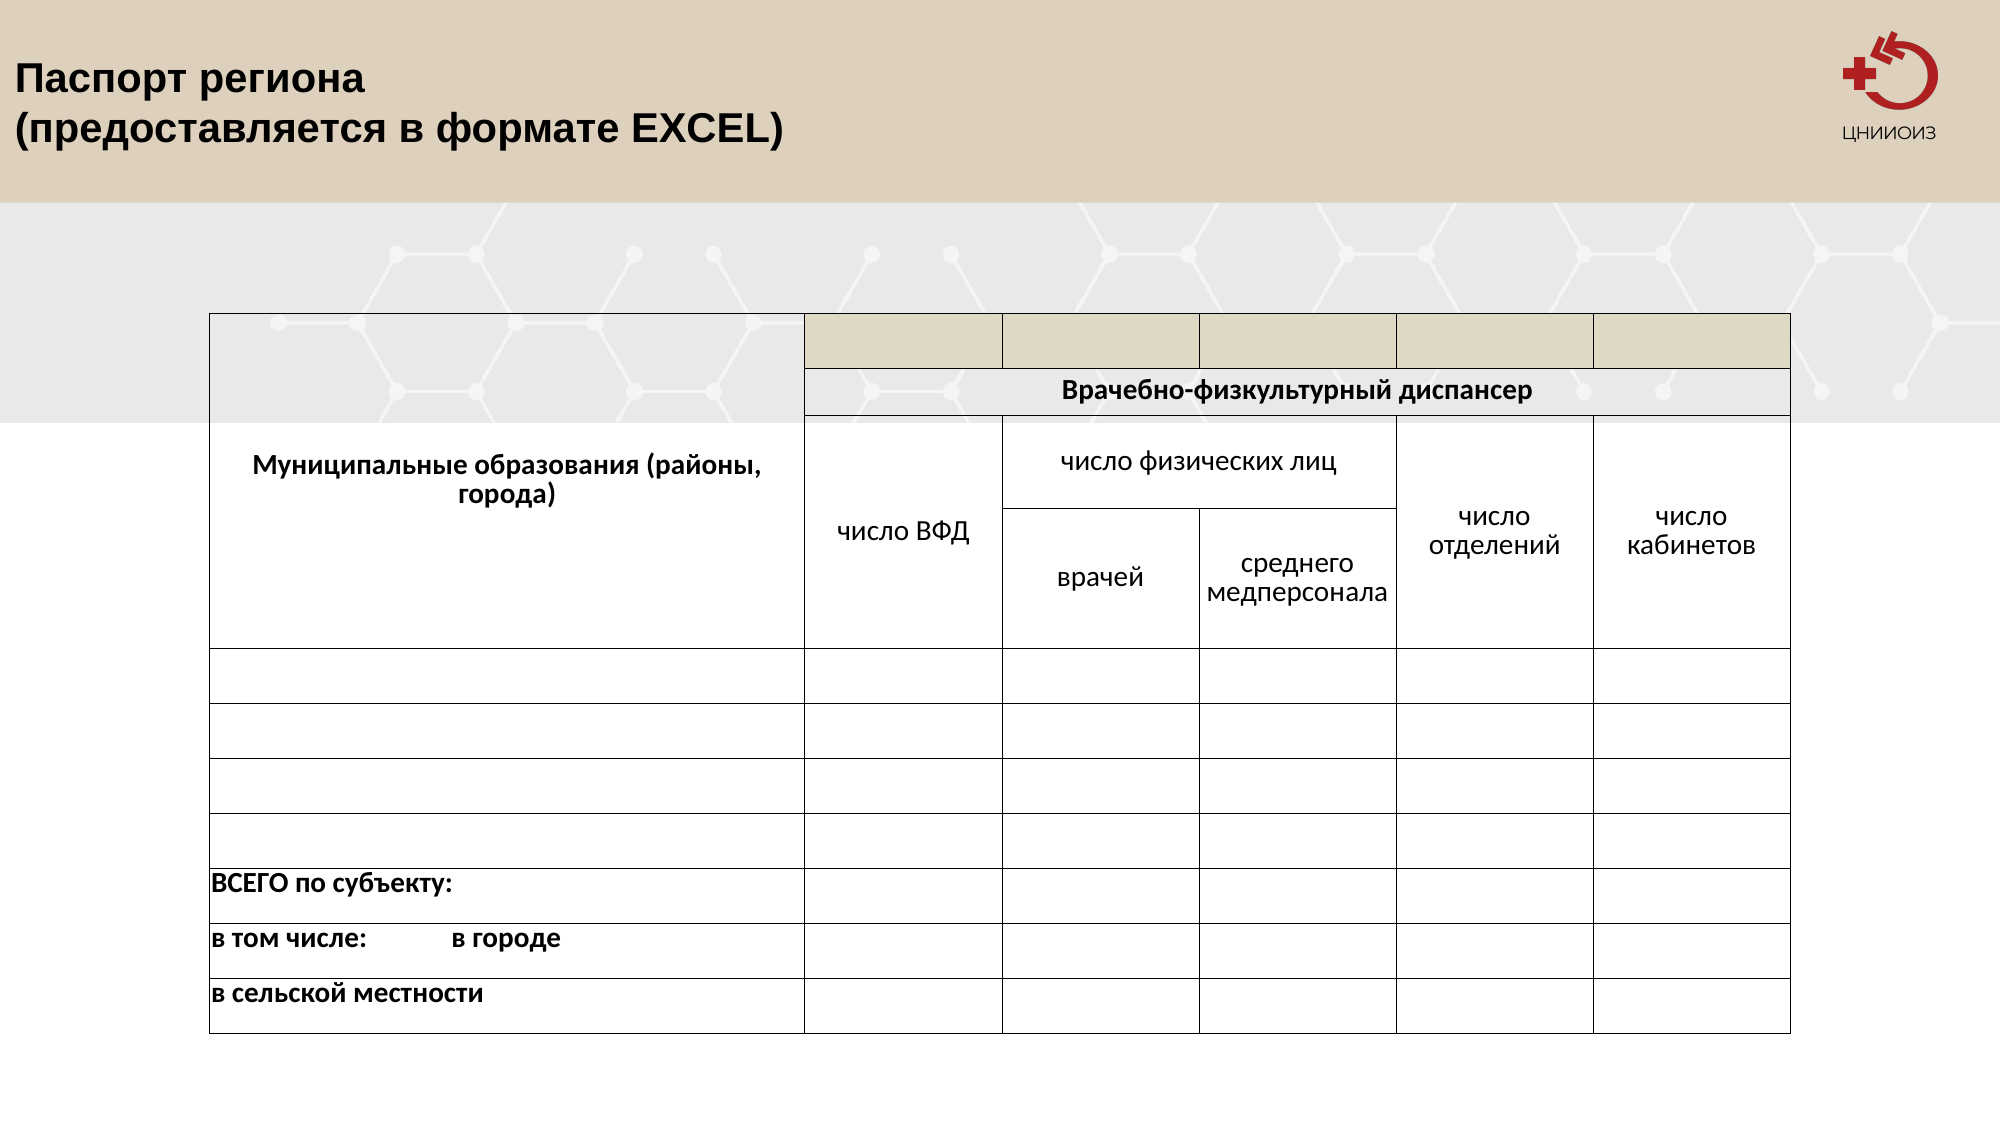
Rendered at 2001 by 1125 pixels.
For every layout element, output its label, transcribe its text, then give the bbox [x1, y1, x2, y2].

table_cell [805, 924, 1002, 978]
table_cell [1003, 869, 1199, 923]
table_cell [1003, 979, 1199, 1033]
table_cell [210, 814, 804, 868]
table_cell в том числе: в городе [210, 924, 804, 978]
table_cell [1003, 814, 1199, 868]
table_cell [1397, 704, 1593, 758]
table_cell [1200, 814, 1396, 868]
table_cell [1397, 759, 1593, 813]
table_cell [1397, 979, 1593, 1033]
table_cell [1397, 869, 1593, 923]
table_cell [1594, 814, 1790, 868]
table_cell [1003, 649, 1199, 703]
table_cell [1594, 979, 1790, 1033]
text_box Паспорт региона (предоставляется в формате EXCEL) [0, 0, 2000, 95]
table_cell [1594, 924, 1790, 978]
table_cell [1397, 924, 1593, 978]
table_cell [1200, 924, 1396, 978]
table_cell [1397, 649, 1593, 703]
table_cell [1003, 704, 1199, 758]
table_cell среднего медперсонала [1200, 509, 1396, 648]
table_cell [805, 759, 1002, 813]
table_cell [1397, 814, 1593, 868]
table_cell [805, 979, 1002, 1033]
table_cell число кабинетов [1594, 423, 1790, 648]
table_header Муниципальные образования (районы, города) [210, 423, 804, 648]
table_cell [805, 814, 1002, 868]
table_cell [805, 649, 1002, 703]
table_cell число отделений [1397, 423, 1593, 648]
table_cell число физических лиц [1003, 423, 1396, 508]
table_cell [1200, 704, 1396, 758]
table_cell врачей [1003, 509, 1199, 648]
table_cell в сельской местности [210, 979, 804, 1033]
table_cell [1594, 869, 1790, 923]
table_cell [1200, 649, 1396, 703]
table_cell [1200, 759, 1396, 813]
table_cell [1200, 869, 1396, 923]
table_cell [1594, 704, 1790, 758]
table_cell [1594, 649, 1790, 703]
table_cell [210, 649, 804, 703]
table_cell число ВФД [805, 423, 1002, 648]
table_cell [805, 704, 1002, 758]
table_cell [1003, 924, 1199, 978]
table_cell [1003, 759, 1199, 813]
table_cell ВСЕГО по субъекту: [210, 869, 804, 923]
table_cell [1594, 759, 1790, 813]
table_cell [805, 869, 1002, 923]
table_cell [210, 704, 804, 758]
table_cell [1200, 979, 1396, 1033]
picture [0, 31, 2000, 423]
table_cell [210, 759, 804, 813]
